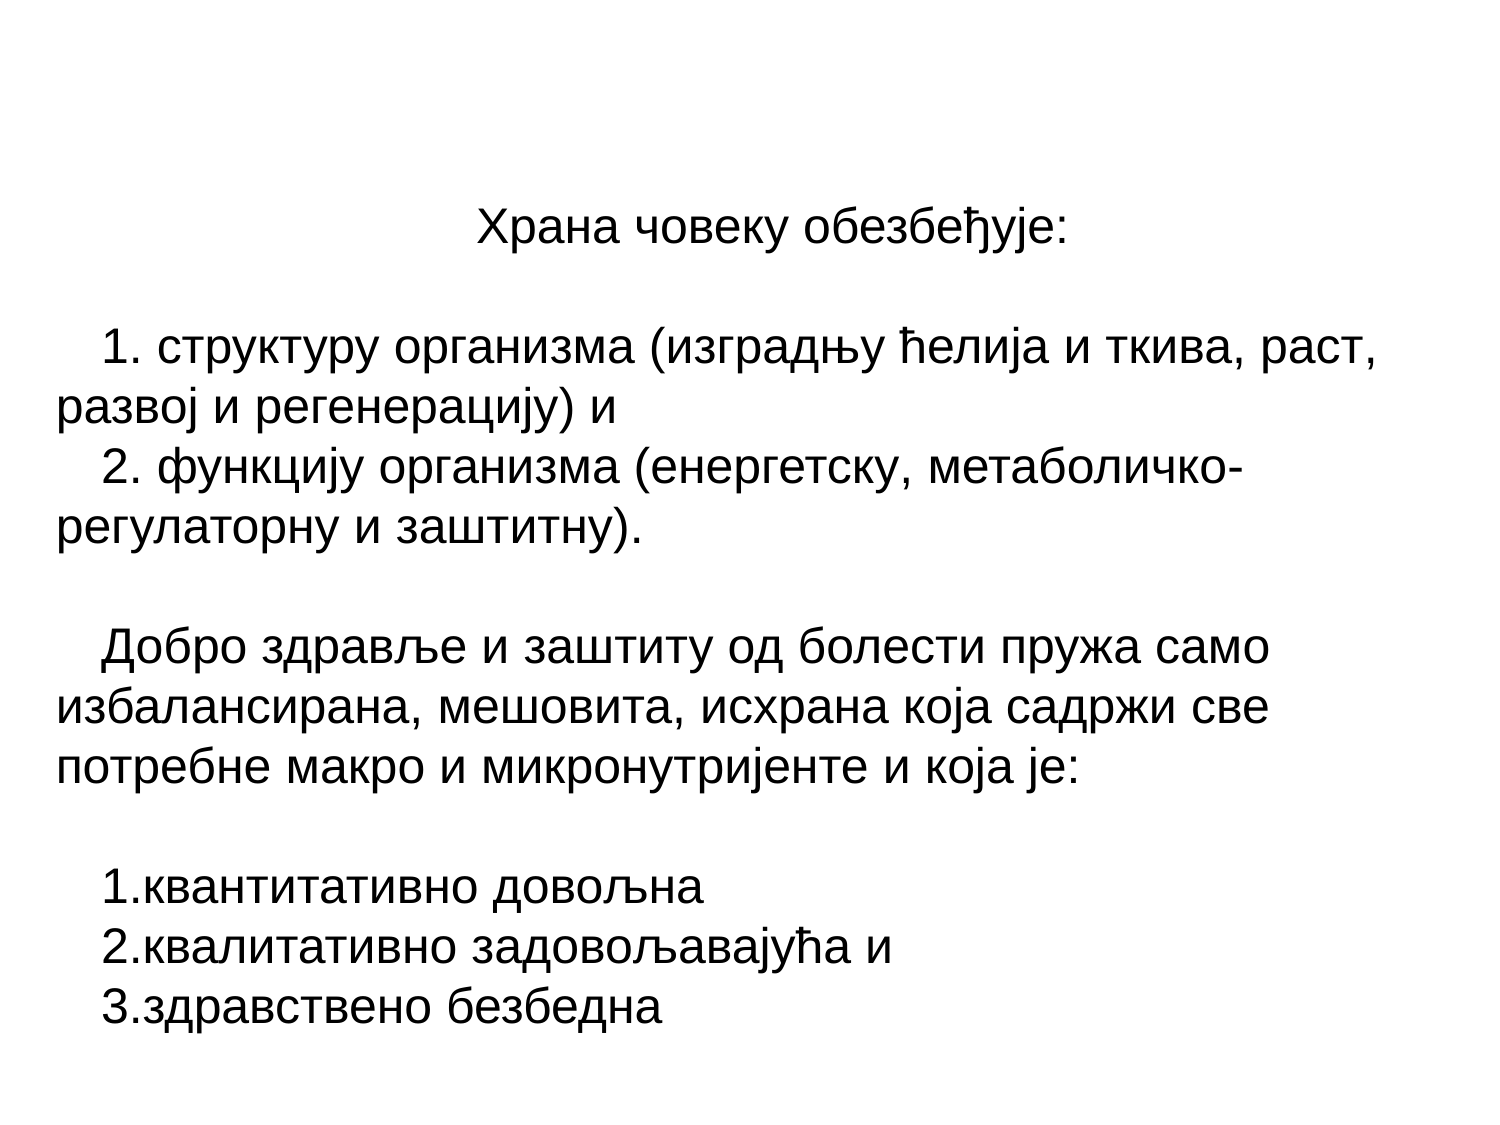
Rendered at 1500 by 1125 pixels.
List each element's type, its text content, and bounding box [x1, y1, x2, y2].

text_box Храна човеку обезбеђује: 1. структуру организма (изградњу ћелија и ткива, раст, развој и регенерацију) и 2. функцију организма (енергетску, метаболичко-регулаторну и заштитну). Добро здравље и заштиту од болести пружа само избалансирана, мешовита, исхрана која садржи све потребне макро и микронутријенте и која је: квантитативно довољна квалитативно задовољавајућа и здравствено безбедна [41, 66, 1459, 1102]
